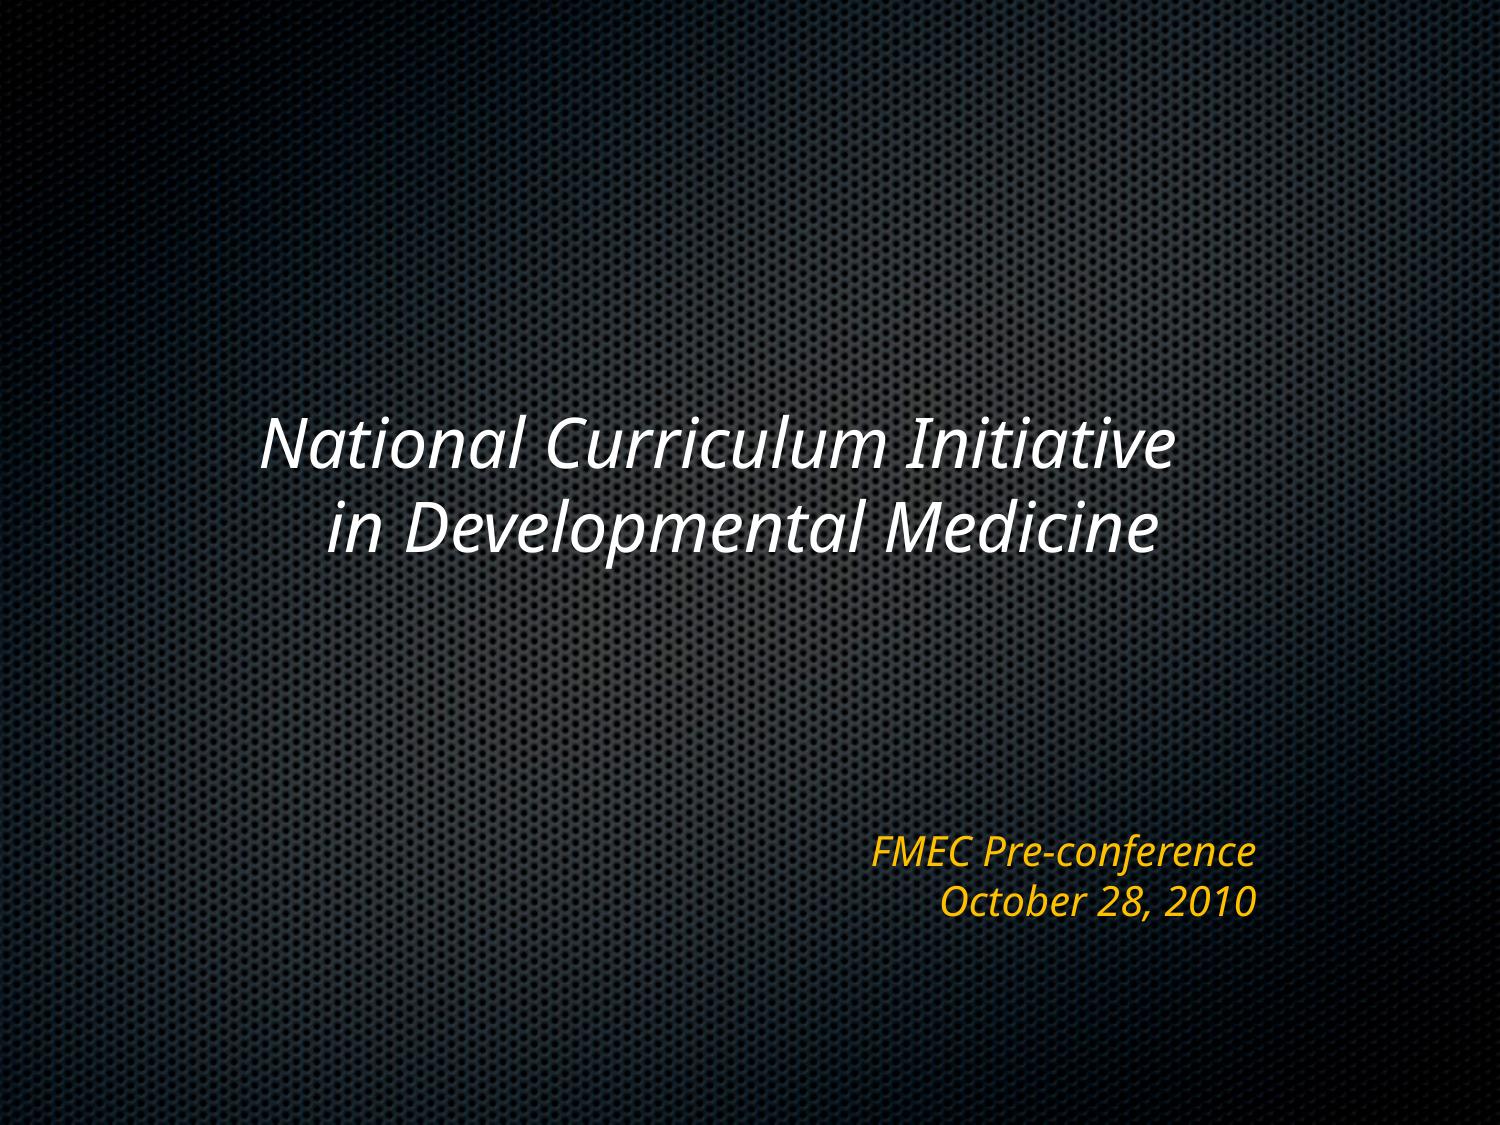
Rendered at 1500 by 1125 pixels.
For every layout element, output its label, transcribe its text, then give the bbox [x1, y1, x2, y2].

title National Curriculum Initiative in Developmental Medicine [231, 332, 1195, 574]
picture [0, 0, 1500, 1125]
subtitle FMEC Pre-conference October 28, 2010 [378, 817, 1273, 978]
